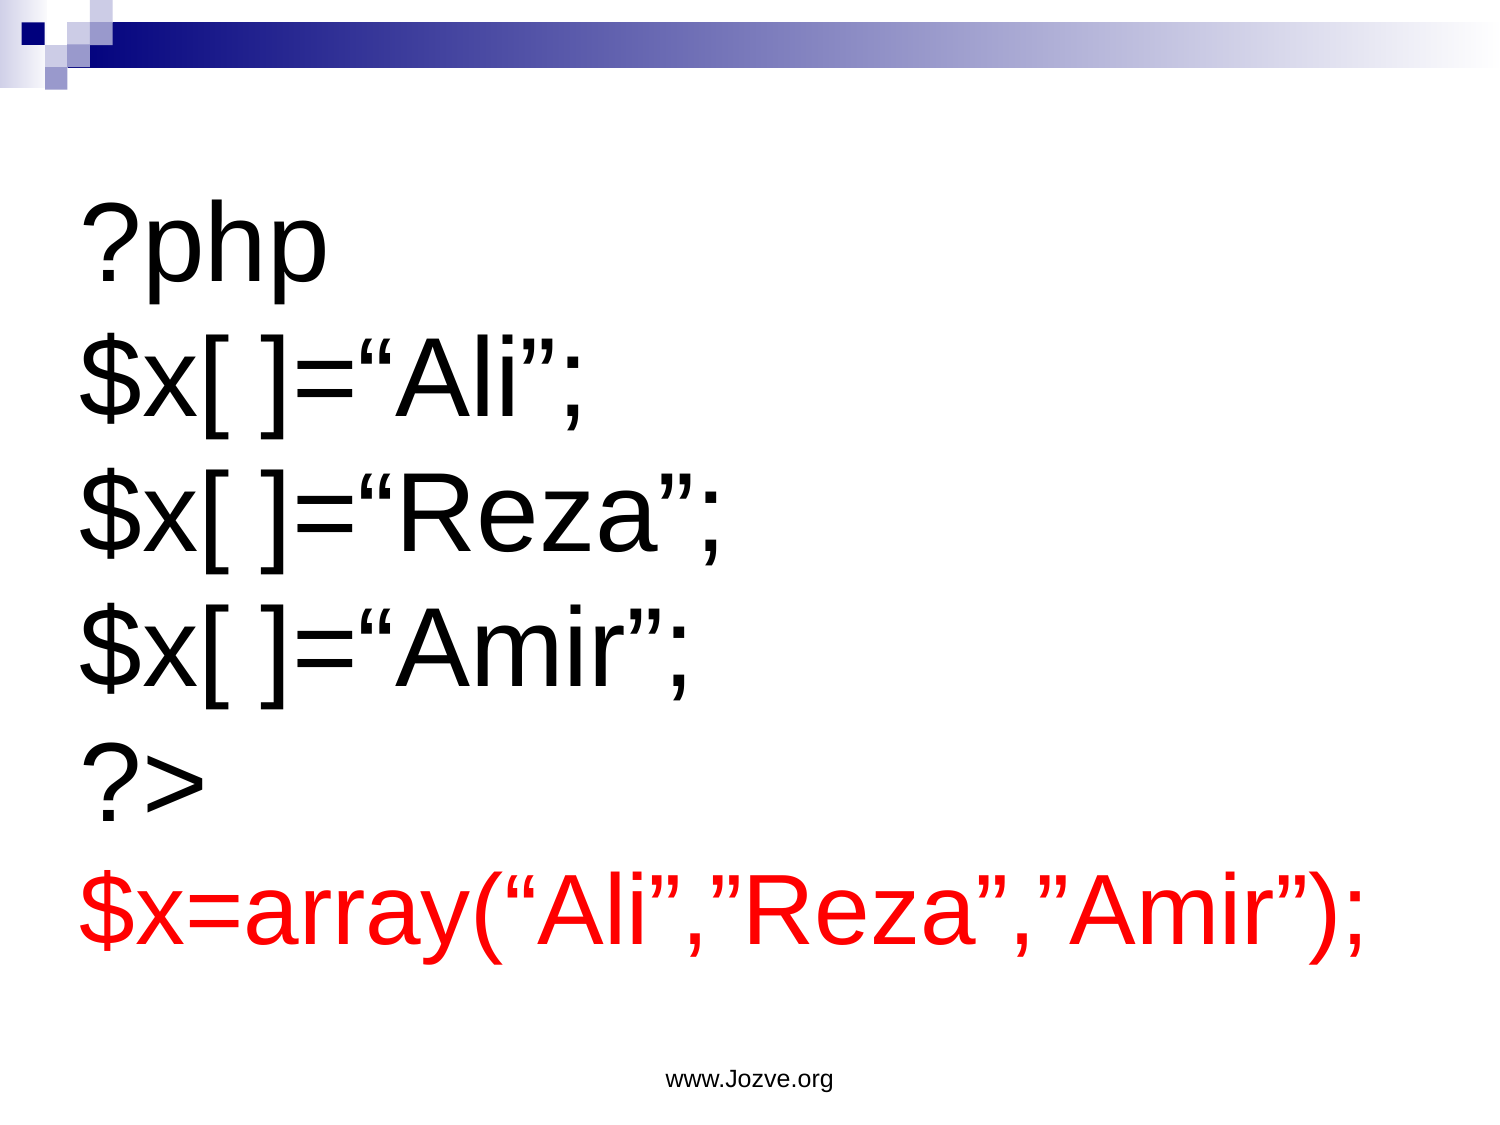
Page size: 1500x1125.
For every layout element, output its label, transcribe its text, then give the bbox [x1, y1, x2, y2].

title ?php $x[ ]=“Ali”; $x[ ]=“Reza”; $x[ ]=“Amir”; ?> $x=array(“Ali”,”Reza”,”Amir”); [64, 74, 1426, 1059]
footer www.Jozve.org [512, 1024, 988, 1101]
